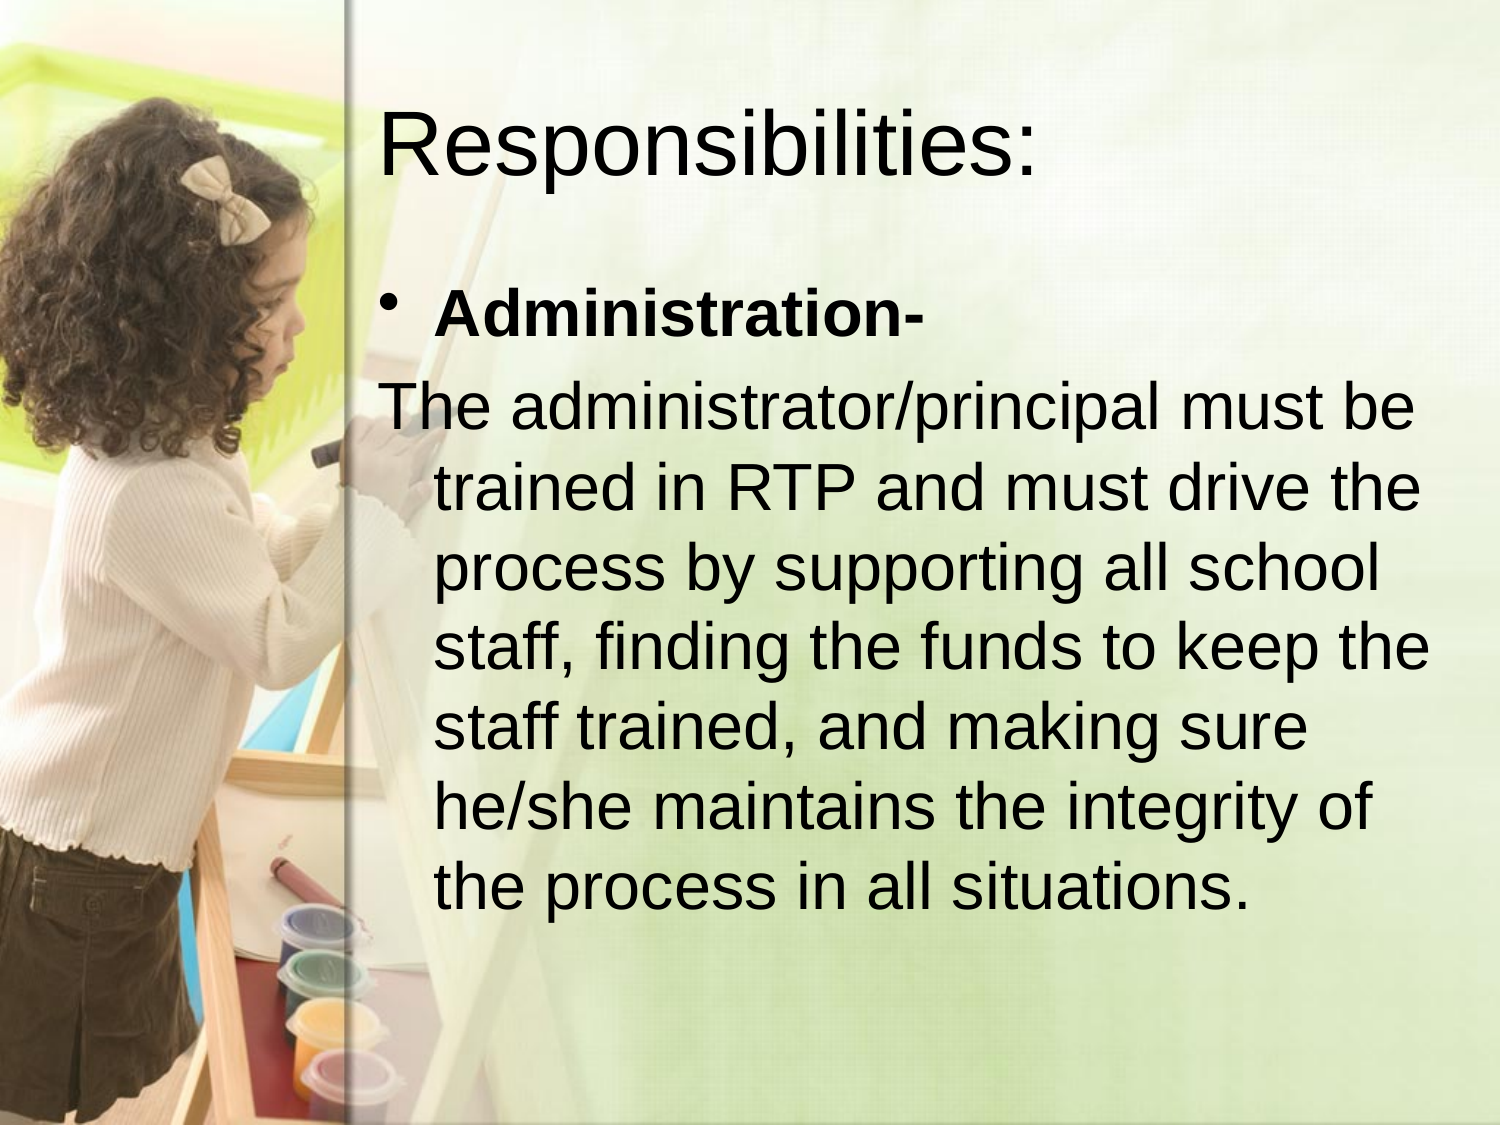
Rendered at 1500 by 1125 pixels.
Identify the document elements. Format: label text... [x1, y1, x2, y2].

list Administration- The administrator/principal must be trained in RTP and must drive the process by supporting all school staff, finding the funds to keep the staff trained, and making sure he/she maintains the integrity of the process in all situations. [362, 262, 1488, 1006]
picture [0, 0, 1500, 1125]
title Responsibilities: [362, 44, 1488, 233]
